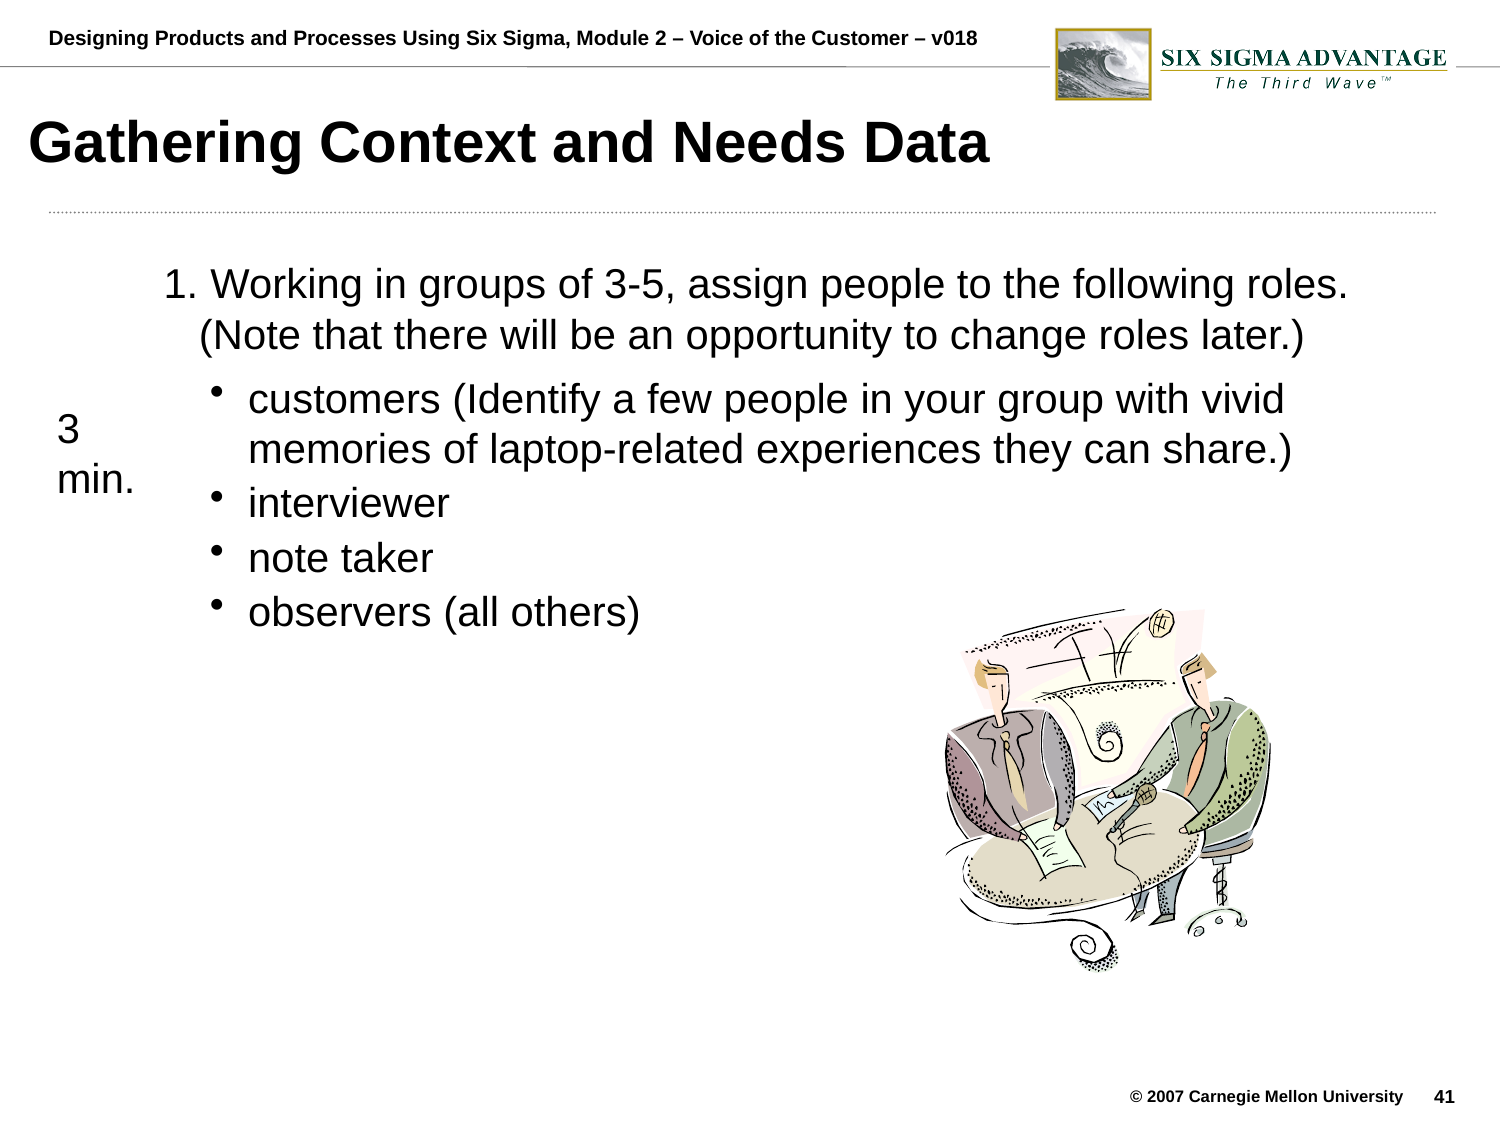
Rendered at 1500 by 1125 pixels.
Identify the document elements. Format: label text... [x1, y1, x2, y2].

picture [1049, 24, 1456, 104]
picture [940, 648, 1275, 978]
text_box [41, 249, 1472, 648]
title Gathering Context and Needs Data [28, 118, 1424, 175]
